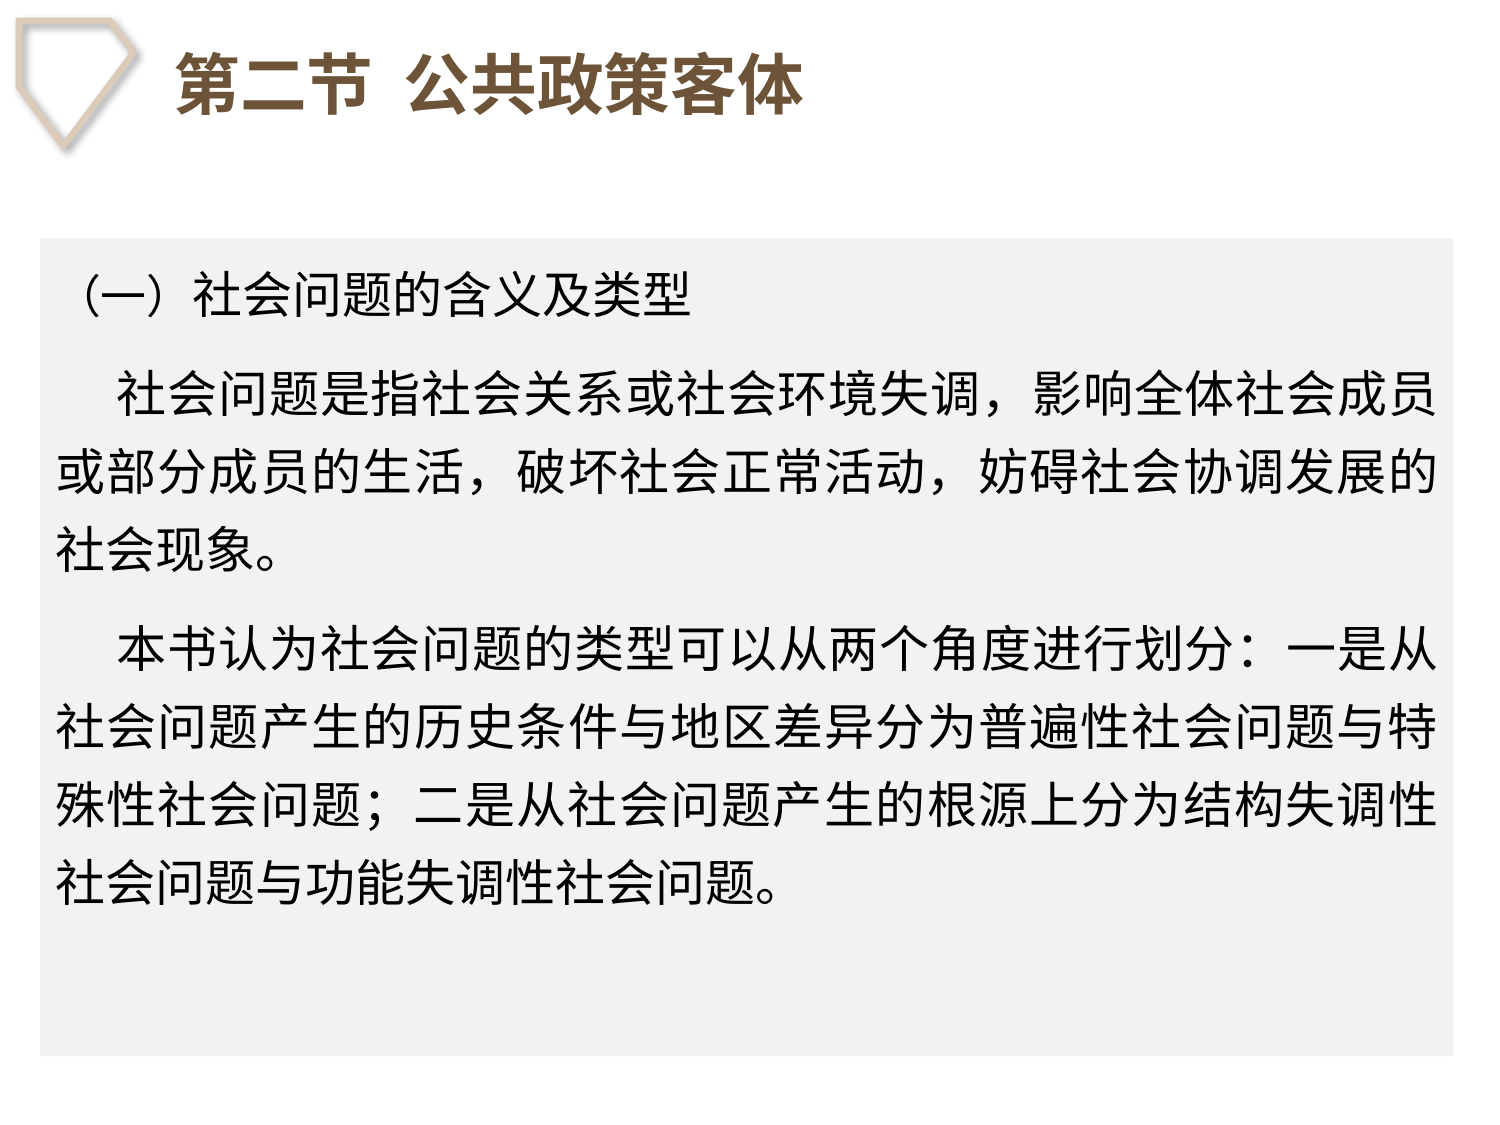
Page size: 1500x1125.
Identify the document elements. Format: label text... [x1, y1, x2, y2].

list （一）社会问题的含义及类型 社会问题是指社会关系或社会环境失调，影响全体社会成员或部分成员的生活，破坏社会正常活动，妨碍社会协调发展的社会现象。 本书认为社会问题的类型可以从两个角度进行划分：一是从社会问题产生的历史条件与地区差异分为普遍性社会问题与特殊性社会问题；二是从社会问题产生的根源上分为结构失调性社会问题与功能失调性社会问题。 [40, 238, 1454, 1057]
title 第二节 公共政策客体 [158, 18, 1456, 159]
